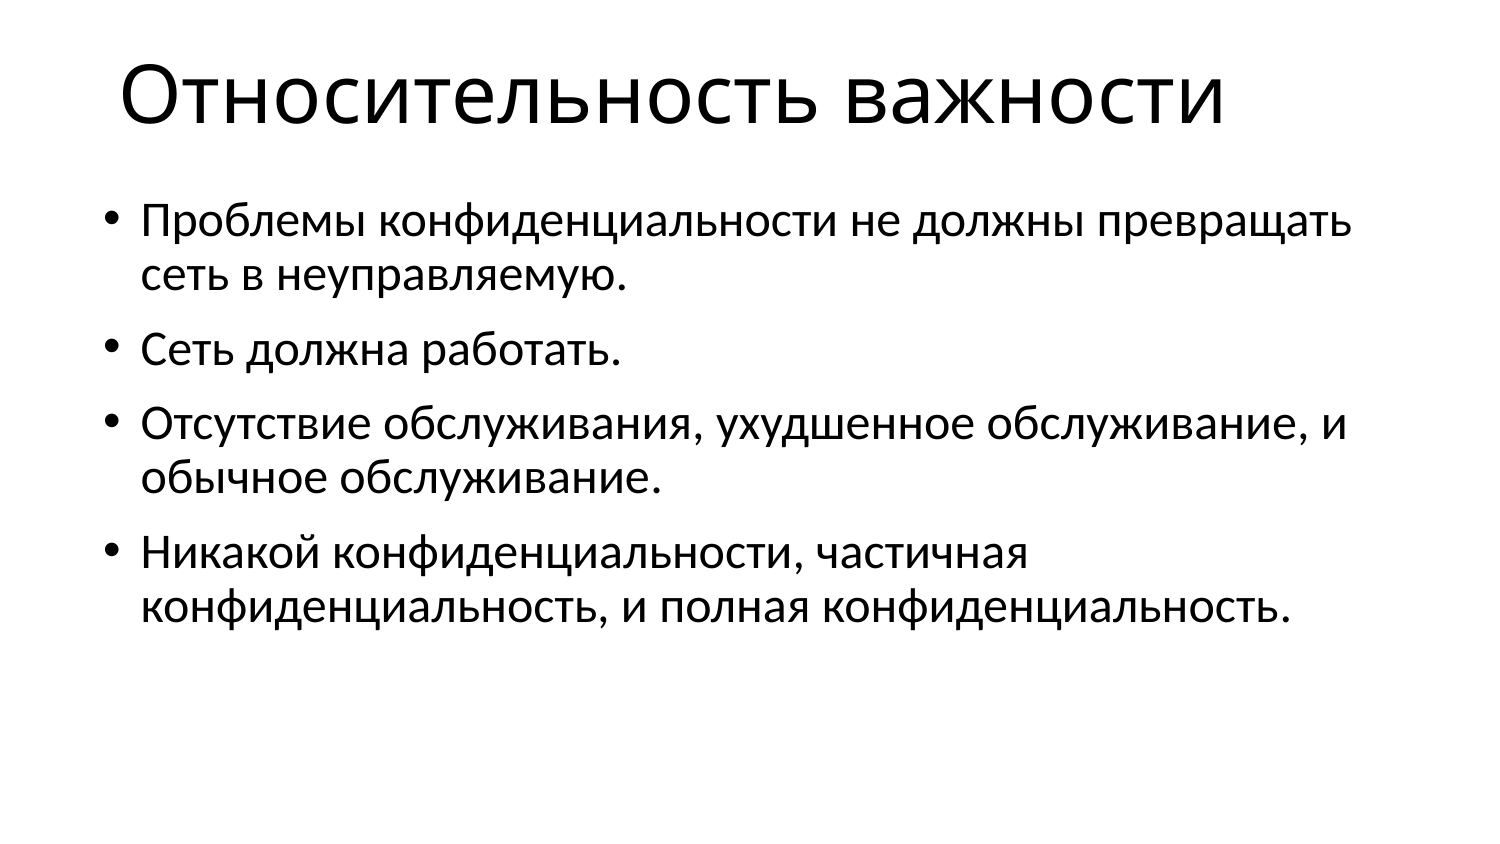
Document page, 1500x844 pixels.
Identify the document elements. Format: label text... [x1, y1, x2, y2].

title Относительность важности [103, 44, 1397, 149]
text_box Проблемы конфиденциальности не должны превращать сеть в неуправляемую. Сеть должна работать. Отсутствие обслуживания, ухудшенное обслуживание, и обычное обслуживание. Никакой конфиденциальности, частичная конфиденциальность, и полная конфиденциальность. [88, 185, 1400, 691]
